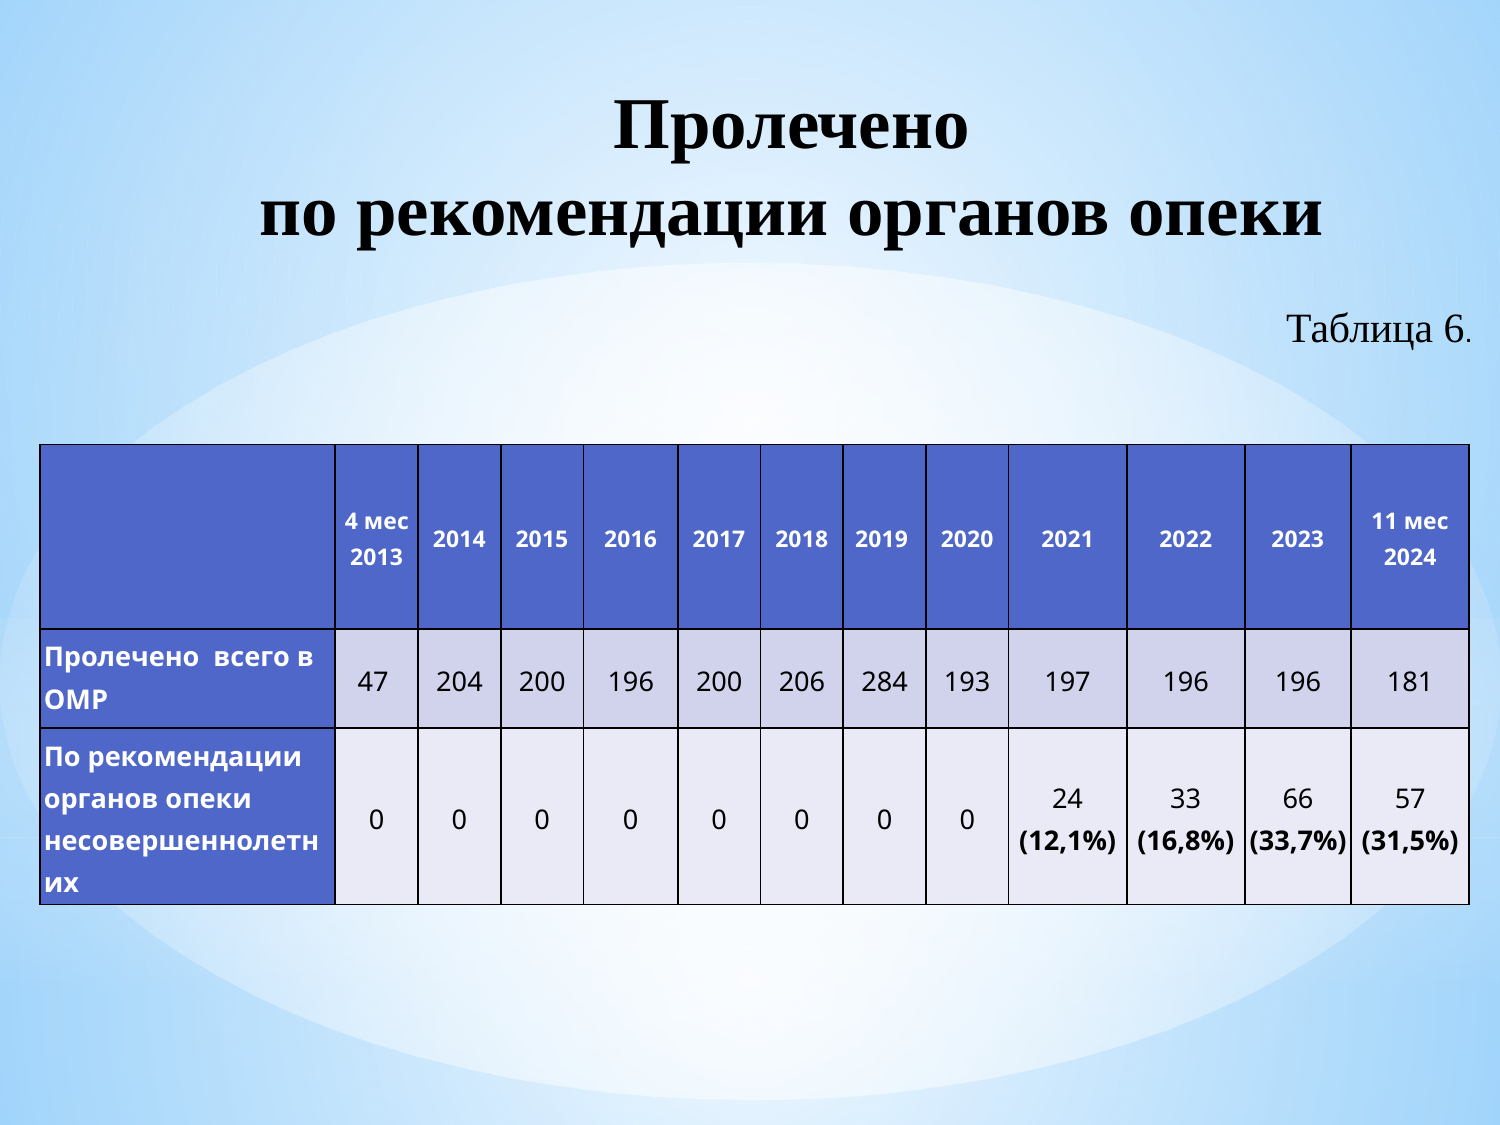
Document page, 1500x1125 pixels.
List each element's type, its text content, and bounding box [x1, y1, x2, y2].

table_header 2018 [761, 445, 842, 628]
table_header 2014 [419, 445, 500, 628]
table_cell 204 [419, 630, 500, 727]
table_header 11 мес 2024 [1352, 445, 1468, 628]
text_box Пролечено по рекомендации органов опеки Таблица 6. [13, 67, 1496, 403]
table_cell Пролечено всего в ОМР [41, 630, 334, 727]
table_cell 0 [844, 729, 925, 904]
table_cell 0 [761, 729, 842, 904]
table_cell По рекомендации органов опеки несовершеннолетних [41, 729, 334, 904]
table_header 2016 [584, 445, 677, 628]
table_cell 33 (16,8%) [1128, 729, 1244, 904]
table_header 2023 [1246, 445, 1350, 628]
table_cell 284 [844, 630, 925, 727]
table_cell 196 [1128, 630, 1244, 727]
table_cell 0 [679, 729, 760, 904]
table_cell 200 [679, 630, 760, 727]
table_cell 193 [927, 630, 1008, 727]
table_header 2020 [927, 445, 1008, 628]
table_header 4 мес 2013 [336, 445, 417, 628]
table_header 2019 [844, 445, 925, 628]
table_cell 0 [502, 729, 583, 904]
table_header 2022 [1128, 445, 1244, 628]
table_cell 0 [584, 729, 677, 904]
table_cell 57 (31,5%) [1352, 729, 1468, 904]
table_cell 200 [502, 630, 583, 727]
table_header [41, 445, 334, 628]
table_cell 181 [1352, 630, 1468, 727]
table_header 2021 [1009, 445, 1126, 628]
table_cell 0 [419, 729, 500, 904]
table_cell 0 [336, 729, 417, 904]
table_cell 196 [1246, 630, 1350, 727]
table_cell 0 [927, 729, 1008, 904]
table_cell 206 [761, 630, 842, 727]
table_cell 24 (12,1%) [1009, 729, 1126, 904]
table_cell 197 [1009, 630, 1126, 727]
table_cell 66 (33,7%) [1246, 729, 1350, 904]
table_header 2017 [679, 445, 760, 628]
table_header 2015 [502, 445, 583, 628]
table_cell 47 [336, 630, 417, 727]
table_cell 196 [584, 630, 677, 727]
